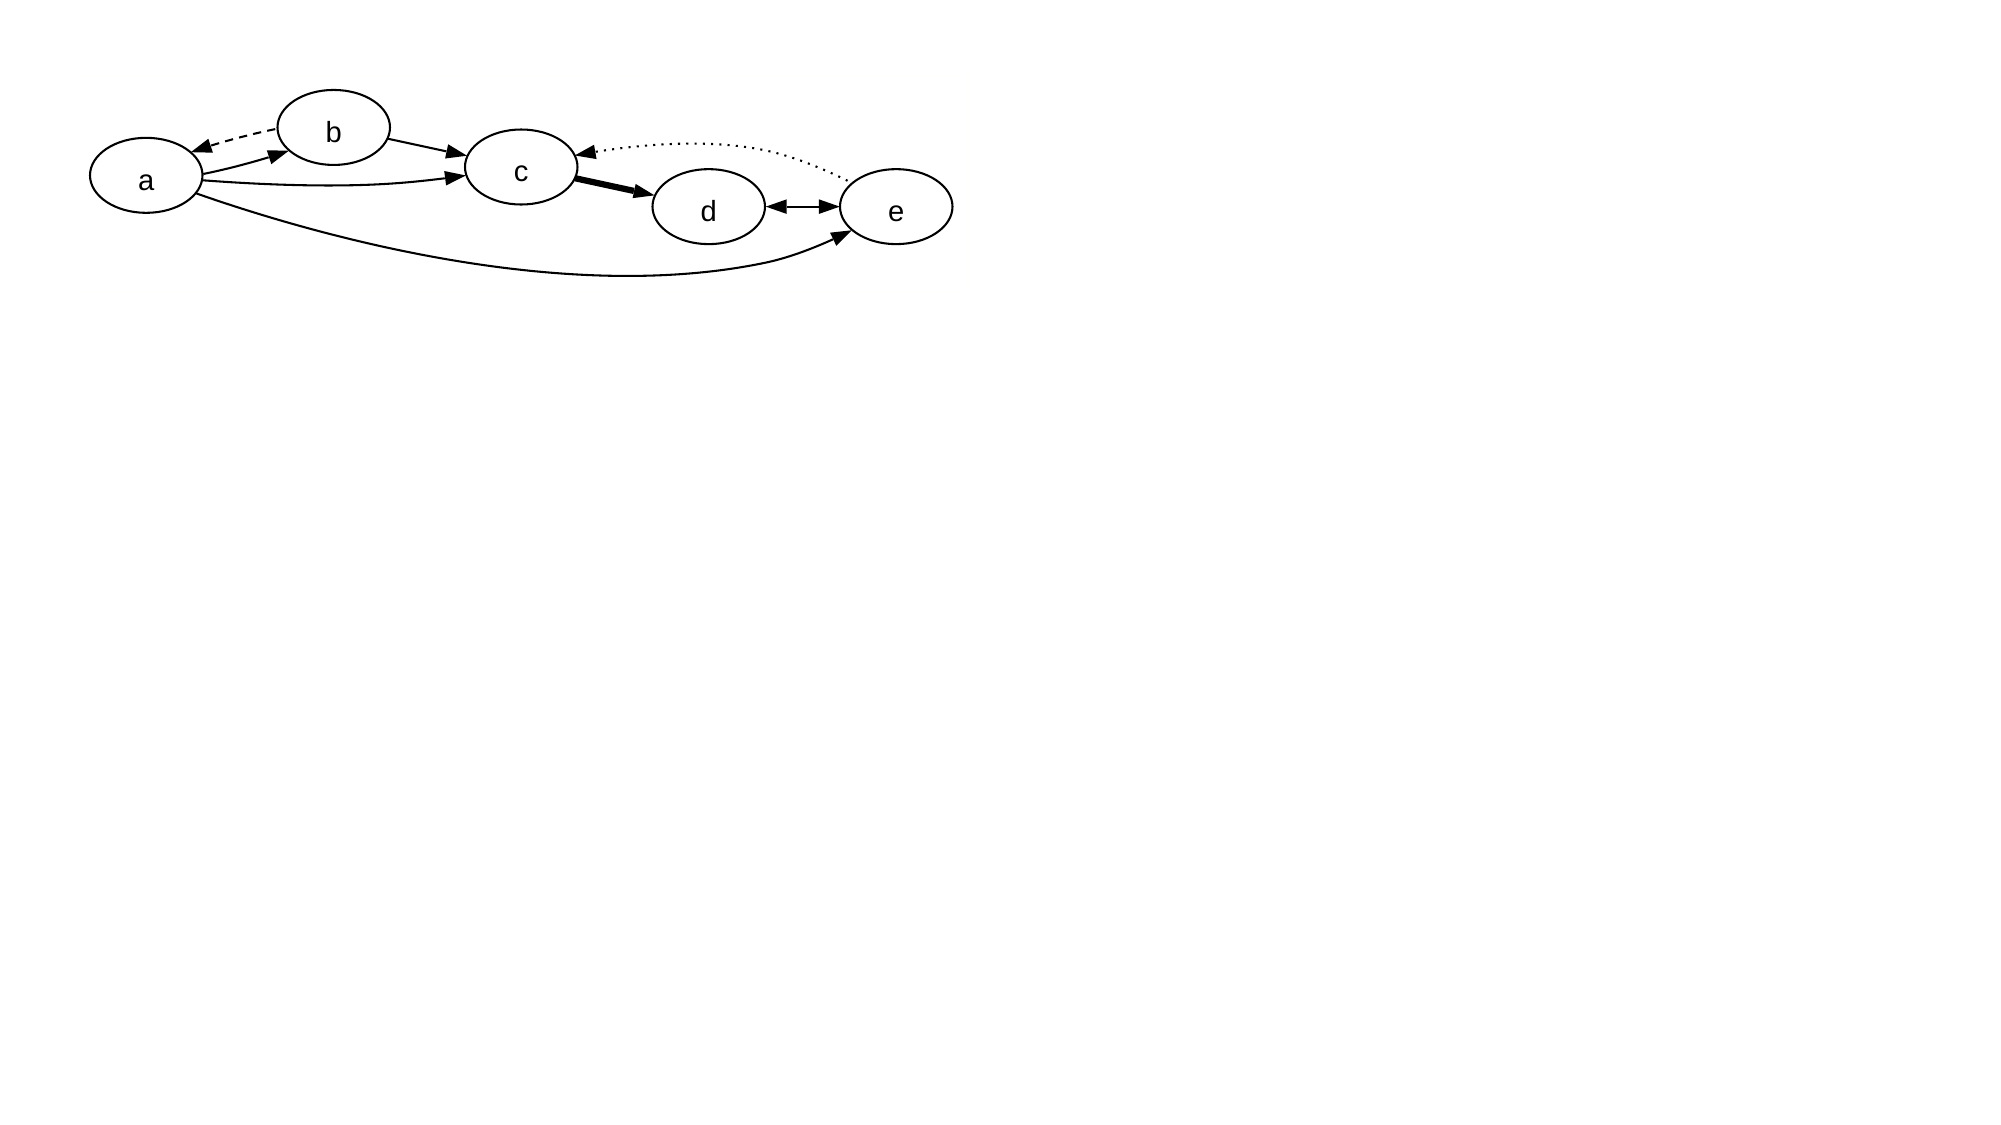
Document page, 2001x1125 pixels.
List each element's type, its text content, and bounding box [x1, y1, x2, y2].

text_box [839, 168, 954, 245]
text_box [575, 178, 634, 191]
text_box [276, 89, 391, 166]
text_box [203, 156, 268, 175]
text_box [189, 137, 214, 154]
text_box [444, 143, 469, 160]
text_box [829, 229, 854, 247]
text_box [764, 198, 788, 215]
text_box [631, 183, 657, 199]
text_box [651, 168, 766, 233]
text_box [464, 128, 579, 206]
text_box [818, 198, 842, 215]
text_box [266, 149, 291, 166]
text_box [387, 138, 447, 152]
text_box [74, 74, 968, 292]
text_box c [511, 149, 531, 191]
text_box [89, 137, 204, 214]
text_box b [323, 109, 345, 152]
text_box [573, 143, 598, 160]
text_box [596, 143, 852, 183]
text_box a [135, 157, 157, 200]
text_box e [885, 188, 907, 231]
text_box [202, 177, 444, 187]
text_box d [698, 188, 720, 231]
text_box [443, 170, 468, 187]
text_box [195, 192, 832, 277]
